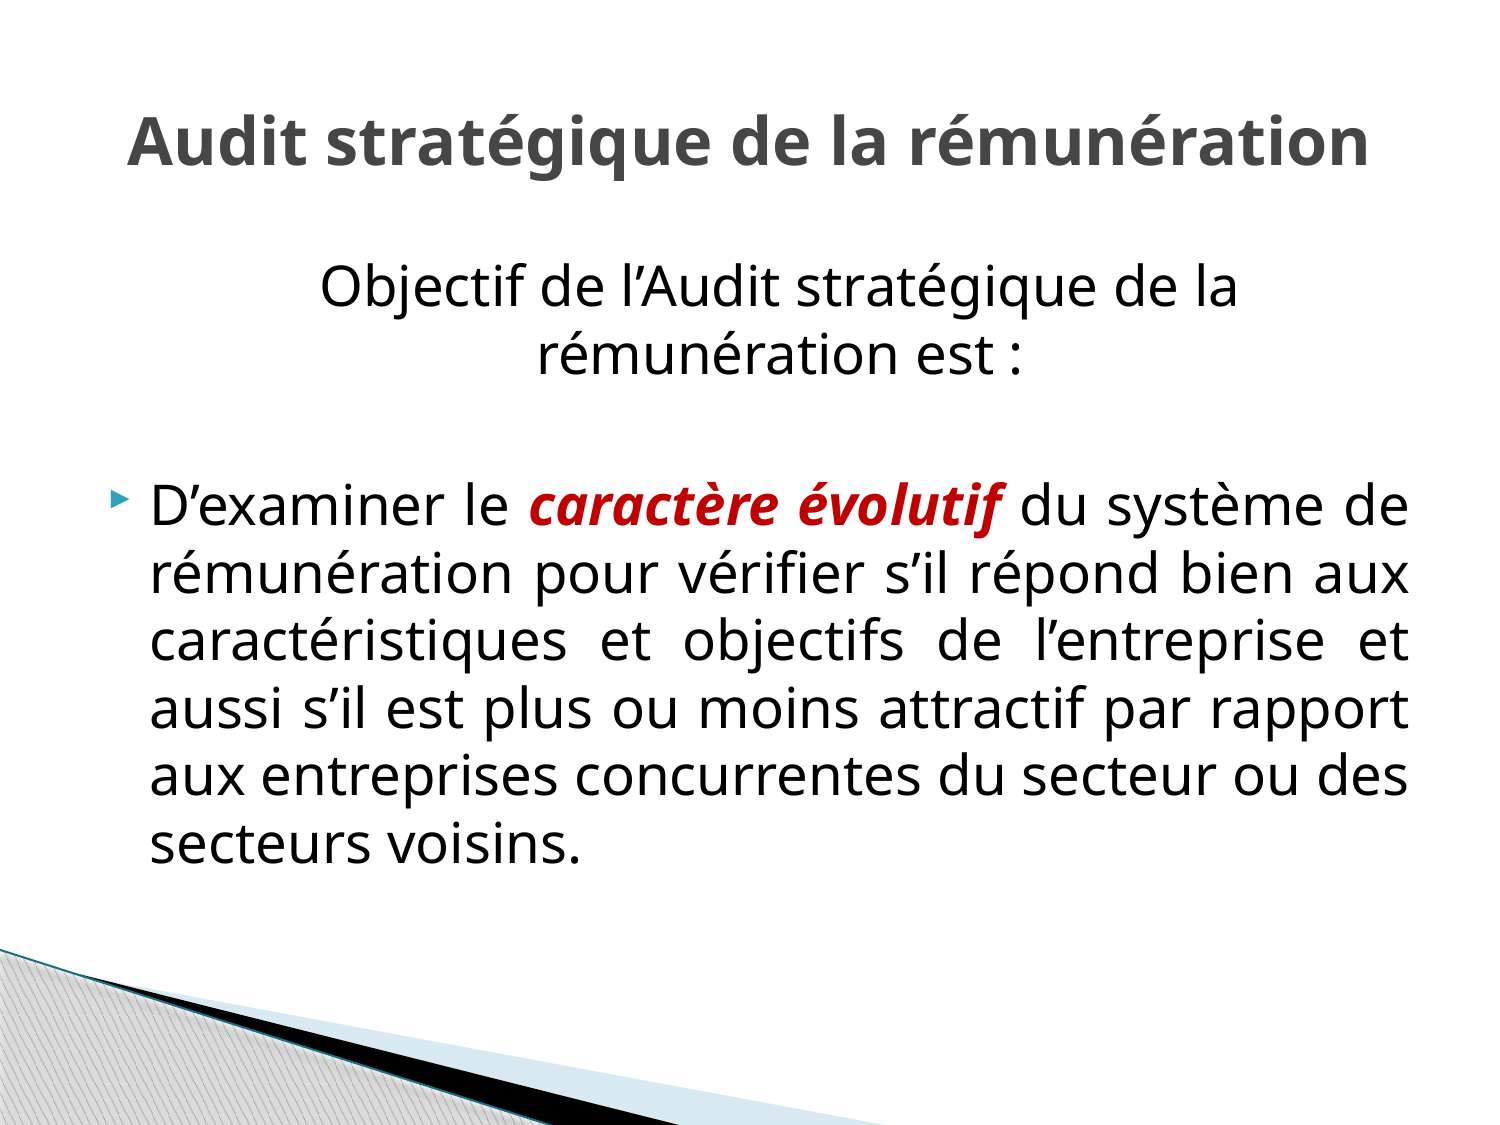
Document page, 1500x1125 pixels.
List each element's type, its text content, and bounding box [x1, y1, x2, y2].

list Objectif de l’Audit stratégique de la rémunération est : D’examiner le caractère évolutif du système de rémunération pour vérifier s’il répond bien aux caractéristiques et objectifs de l’entreprise et aussi s’il est plus ou moins attractif par rapport aux entreprises concurrentes du secteur ou des secteurs voisins. [75, 243, 1425, 986]
title Audit stratégique de la rémunération [75, 45, 1425, 233]
